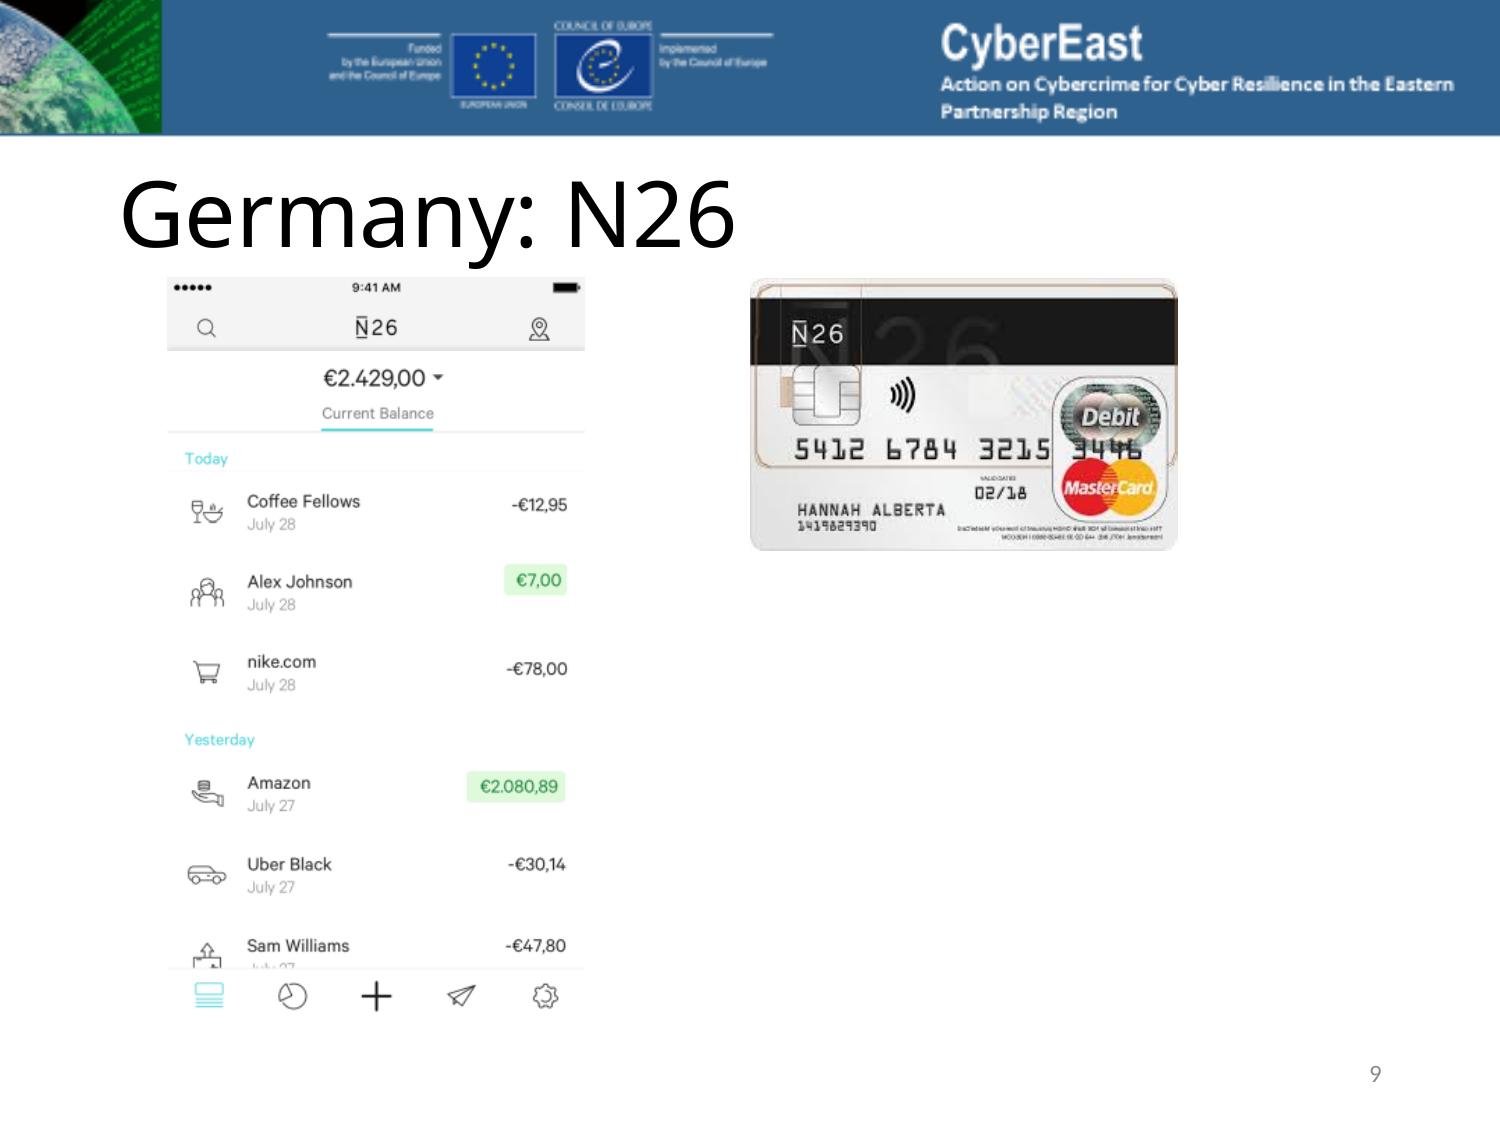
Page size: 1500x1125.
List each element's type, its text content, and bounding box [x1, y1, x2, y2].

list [167, 277, 585, 1020]
title Germany: N26 [103, 59, 1397, 278]
picture [0, 0, 1500, 1125]
slide_number 9 [1059, 1042, 1397, 1103]
